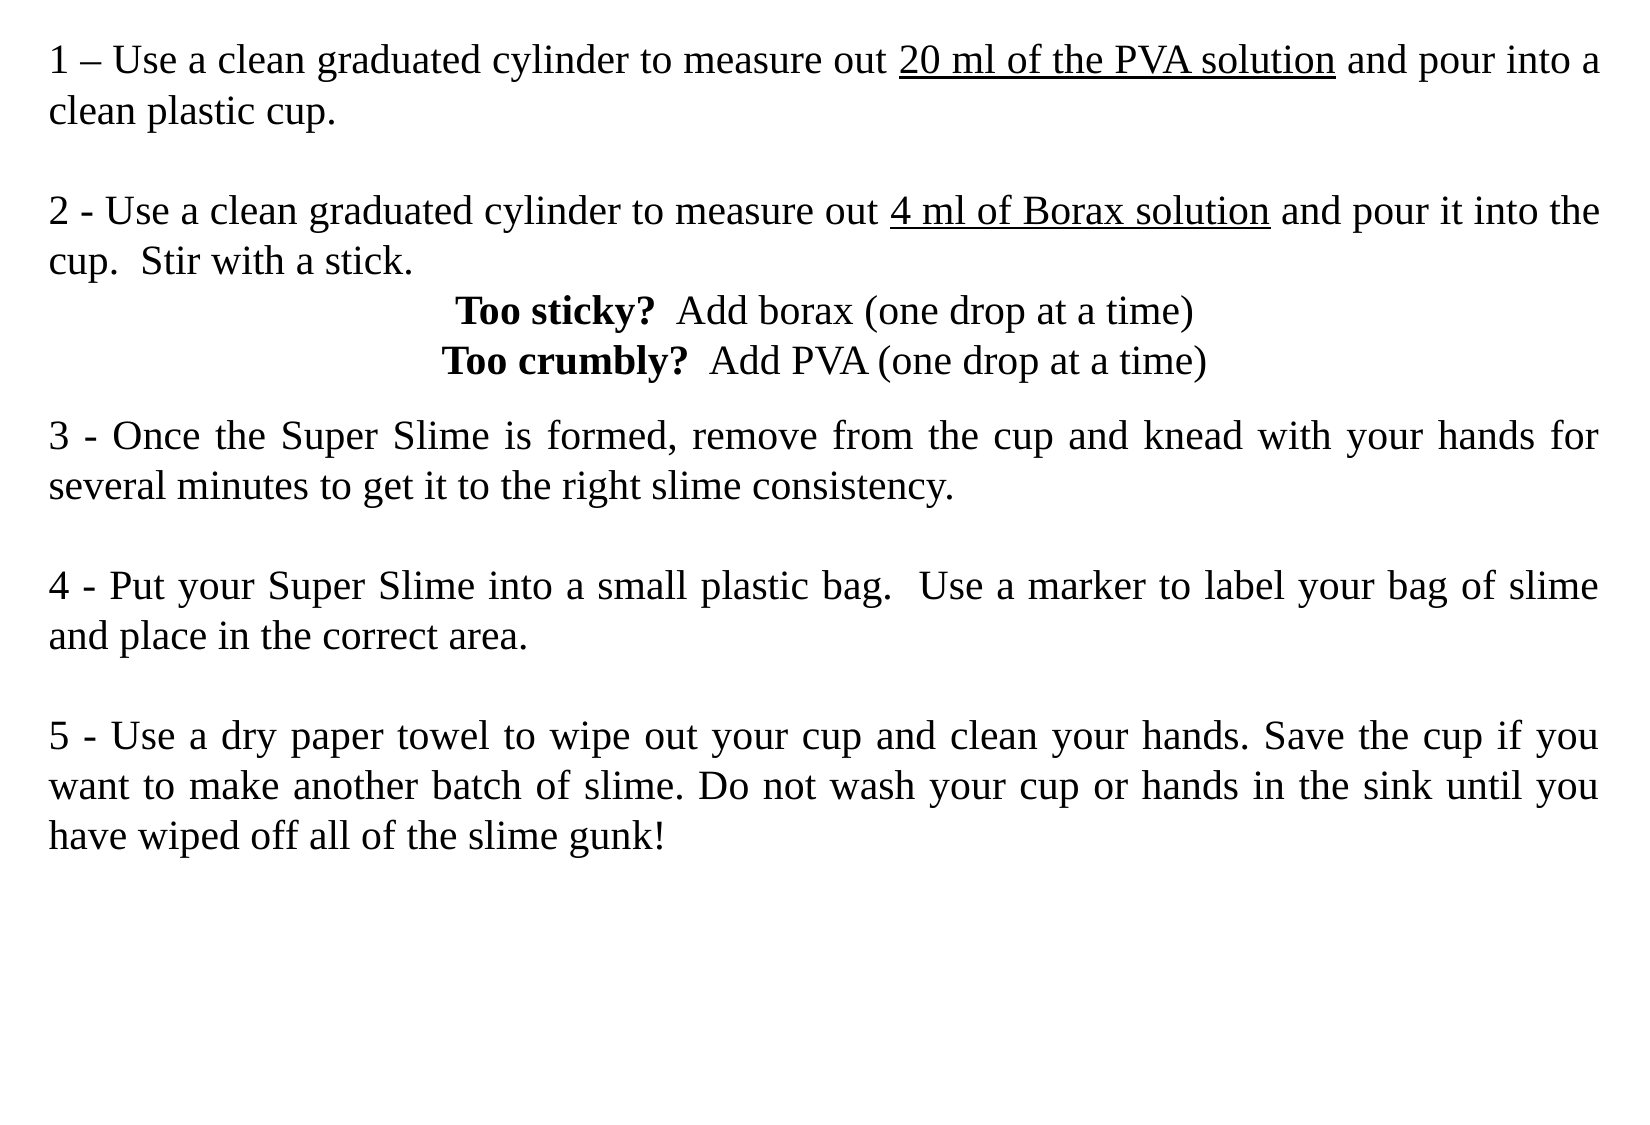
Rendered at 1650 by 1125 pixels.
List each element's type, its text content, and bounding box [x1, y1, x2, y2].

text_box 1 – Use a clean graduated cylinder to measure out 20 ml of the PVA solution and pour into a clean plastic cup. 2 - Use a clean graduated cylinder to measure out 4 ml of Borax solution and pour it into the cup. Stir with a stick. Too sticky? Add borax (one drop at a time) Too crumbly? Add PVA (one drop at a time) 3 - Once the Super Slime is formed, remove from the cup and knead with your hands for several minutes to get it to the right slime consistency. 4 - Put your Super Slime into a small plastic bag. Use a marker to label your bag of slime and place in the correct area. 5 - Use a dry paper towel to wipe out your cup and clean your hands. Save the cup if you want to make another batch of slime. Do not wash your cup or hands in the sink until you have wiped off all of the slime gunk! [33, 24, 1616, 865]
